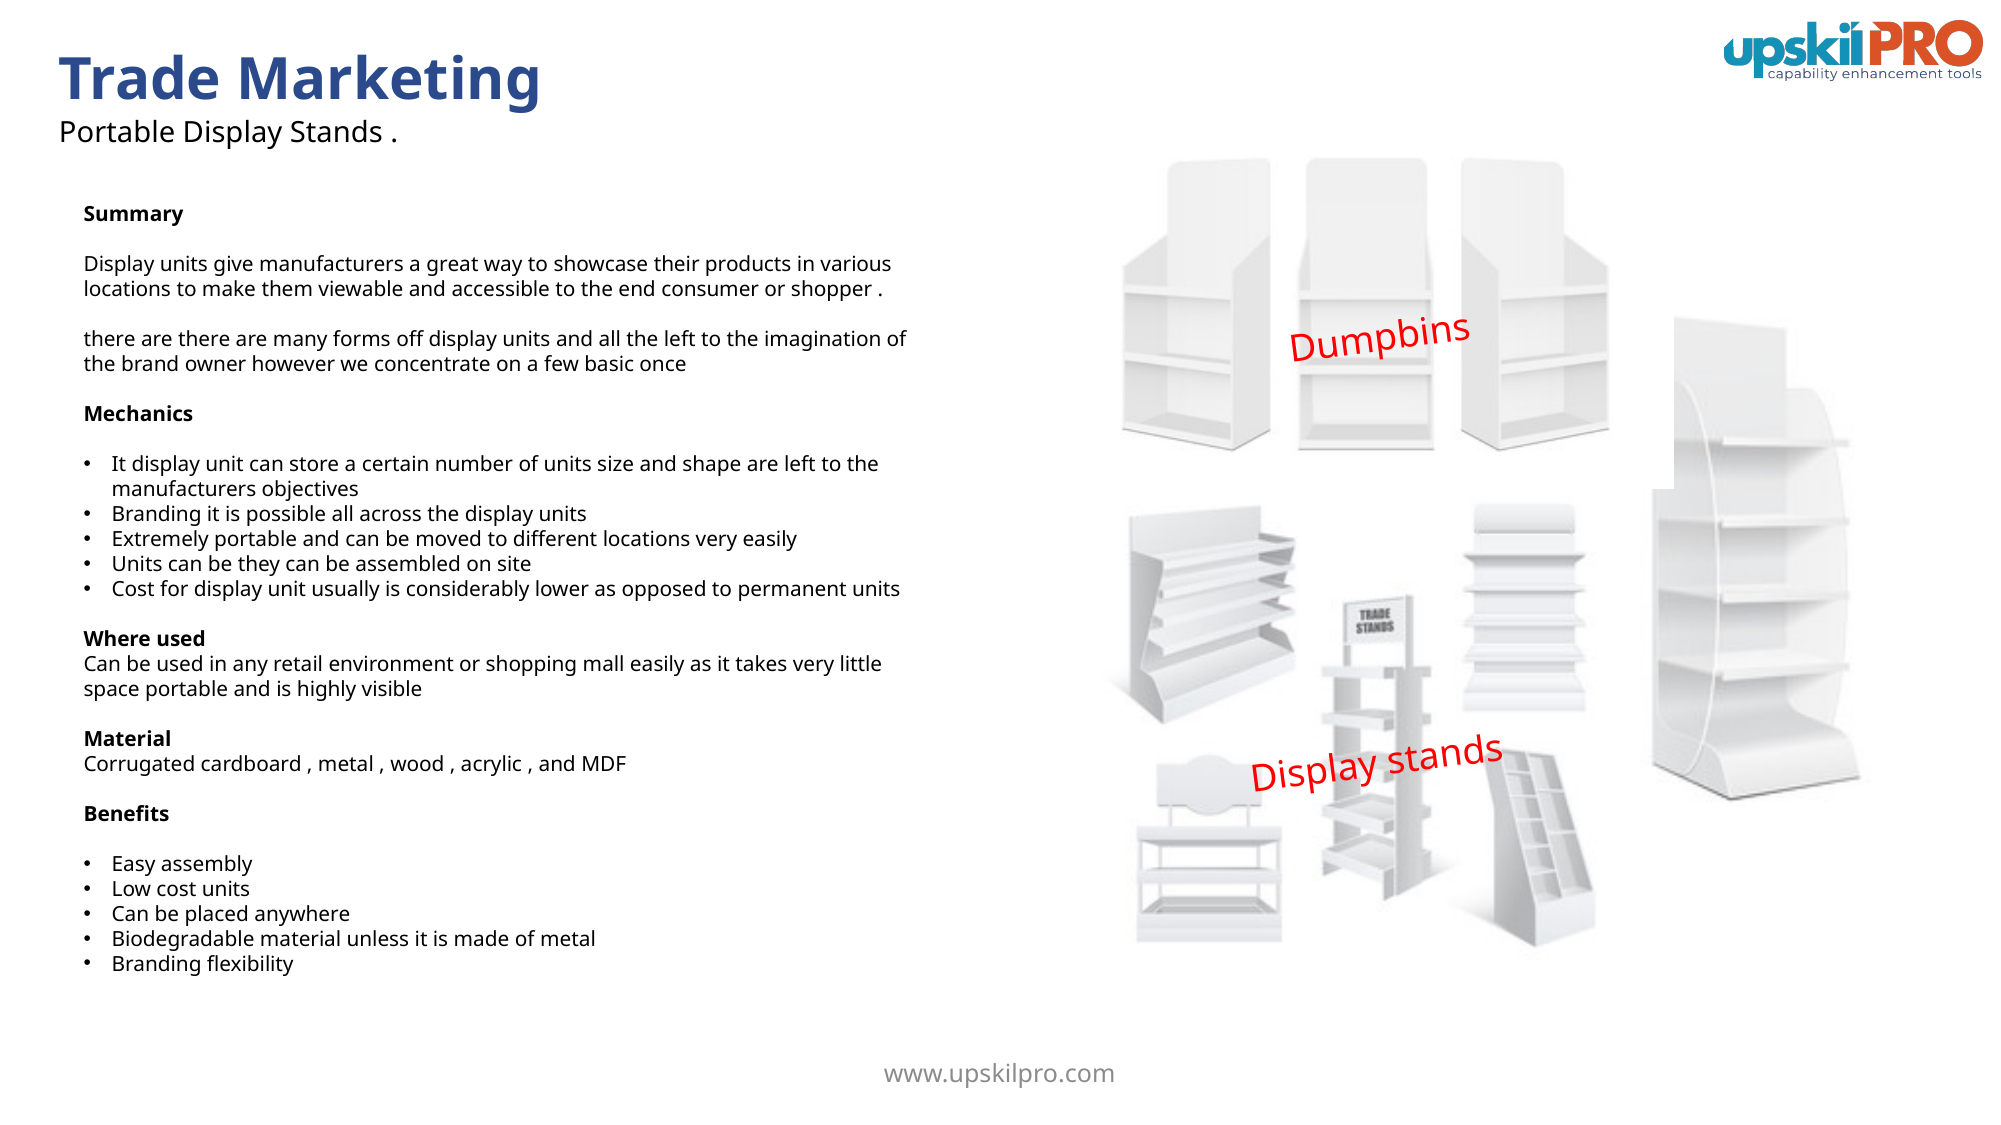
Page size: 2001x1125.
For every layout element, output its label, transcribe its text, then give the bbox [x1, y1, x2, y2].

text_box Trade Marketing Portable Display Stands . [44, 34, 1349, 157]
picture [1724, 20, 1983, 81]
picture [1058, 120, 1875, 960]
footer www.upskilpro.com [662, 1042, 1338, 1103]
text_box Summary Display units give manufacturers a great way to showcase their products in various locations to make them viewable and accessible to the end consumer or shopper . there are there are many forms off display units and all the left to the imagination of the brand owner however we concentrate on a few basic once Mechanics It display unit can store a certain number of units size and shape are left to the manufacturers objectives Branding it is possible all across the display units Extremely portable and can be moved to different locations very easily Units can be they can be assembled on site Cost for display unit usually is considerably lower as opposed to permanent units Where used Can be used in any retail environment or shopping mall easily as it takes very little space portable and is highly visible Material Corrugated cardboard , metal , wood , acrylic , and MDF Benefits Easy assembly Low cost units Can be placed anywhere Biodegradable material unless it is made of metal Branding flexibility [68, 193, 954, 1058]
